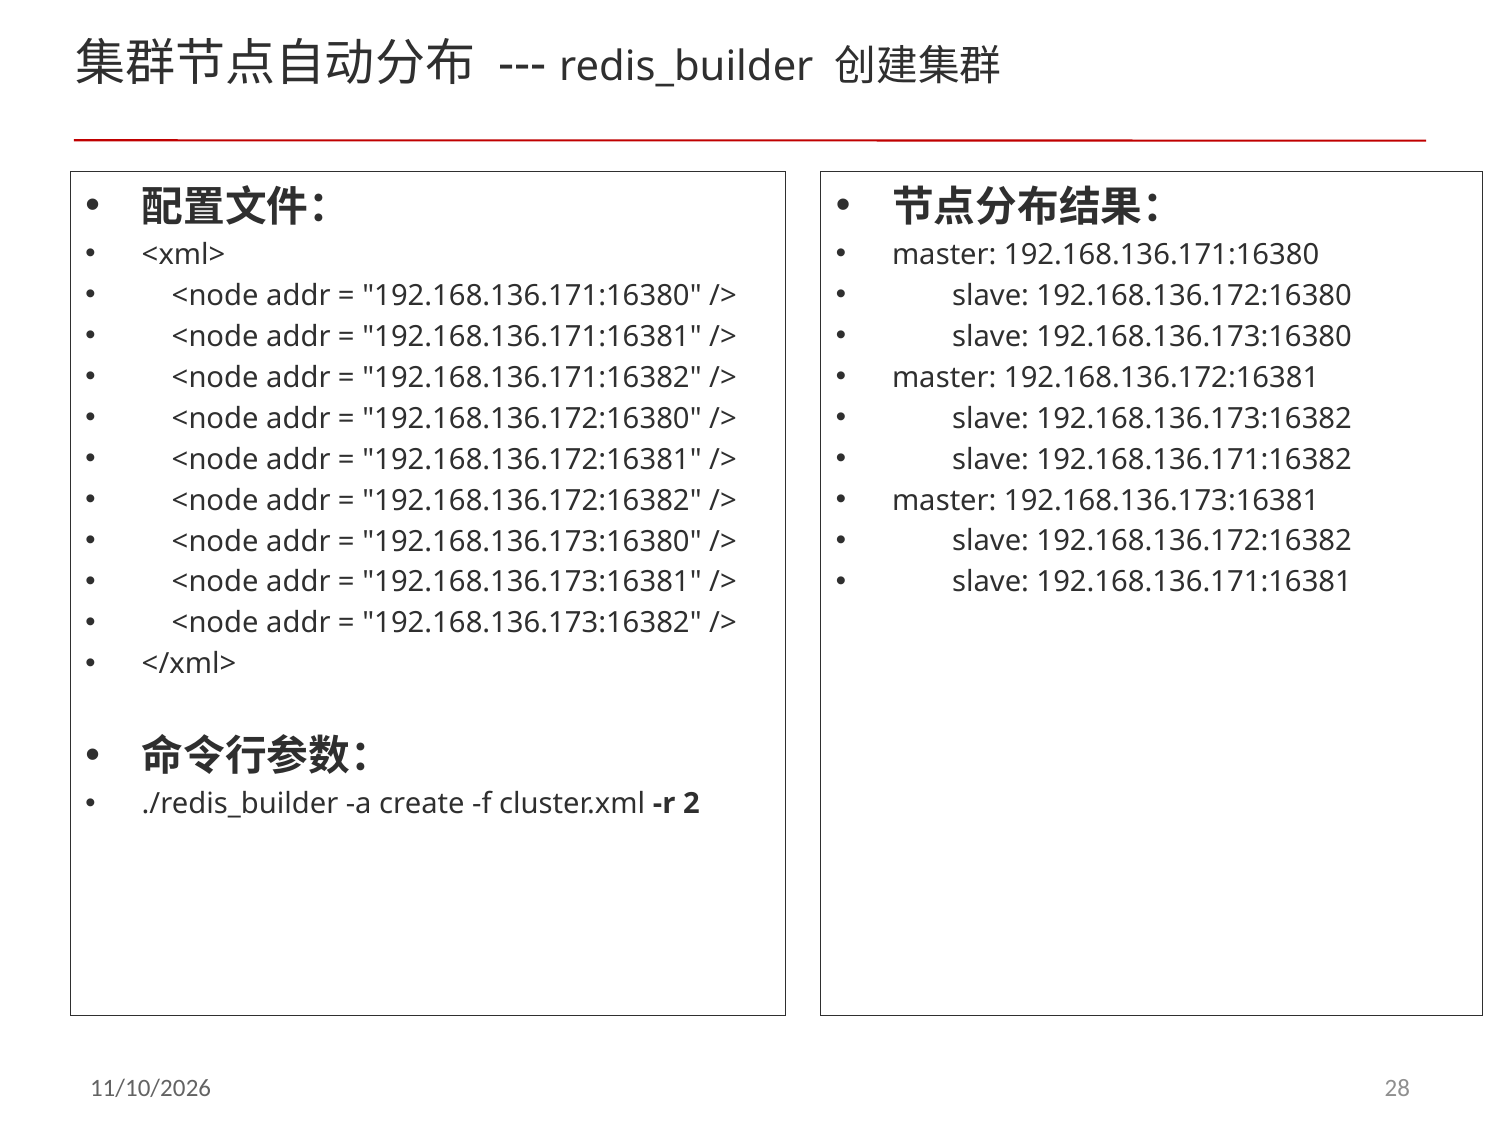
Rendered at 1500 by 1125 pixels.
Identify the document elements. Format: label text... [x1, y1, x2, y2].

title 集群节点自动分布 --- redis_builder 创建集群 [75, 30, 1235, 136]
text_box 节点分布结果： master: 192.168.136.171:16380 slave: 192.168.136.172:16380 slave: 192.168.136.173:16380 master: 192.168.136.172:16381 slave: 192.168.136.173:16382 slave: 192.168.136.171:16382 master: 192.168.136.173:16381 slave: 192.168.136.172:16382 slave: 192.168.136.171:16381 [820, 171, 1483, 1016]
list 配置文件： <xml> <node addr = "192.168.136.171:16380" /> <node addr = "192.168.136.171:16381" /> <node addr = "192.168.136.171:16382" /> <node addr = "192.168.136.172:16380" /> <node addr = "192.168.136.172:16381" /> <node addr = "192.168.136.172:16382" /> <node addr = "192.168.136.173:16380" /> <node addr = "192.168.136.173:16381" /> <node addr = "192.168.136.173:16382" /> </xml> 命令行参数： ./redis_builder -a create -f cluster.xml -r 2 [70, 171, 786, 1016]
